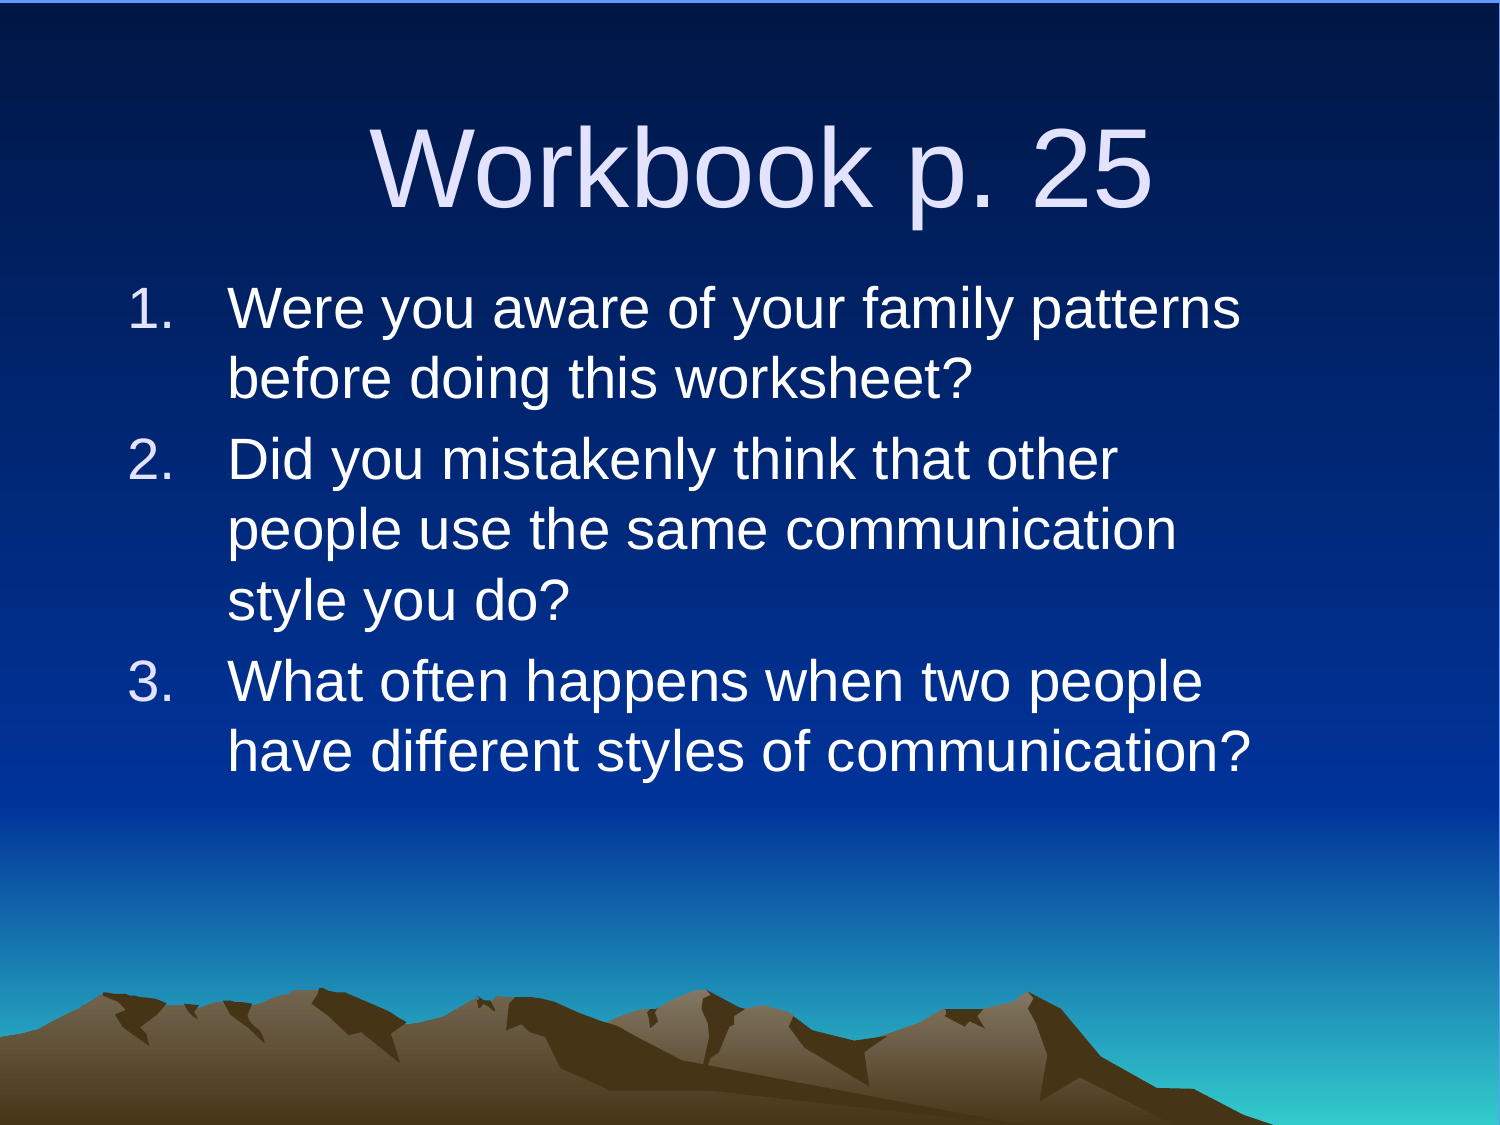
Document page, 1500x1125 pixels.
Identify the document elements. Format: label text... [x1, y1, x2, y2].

subtitle Were you aware of your family patterns before doing this worksheet? Did you mistakenly think that other people use the same communication style you do? What often happens when two people have different styles of communication? [112, 262, 1326, 951]
title Workbook p. 25 [87, 87, 1438, 238]
